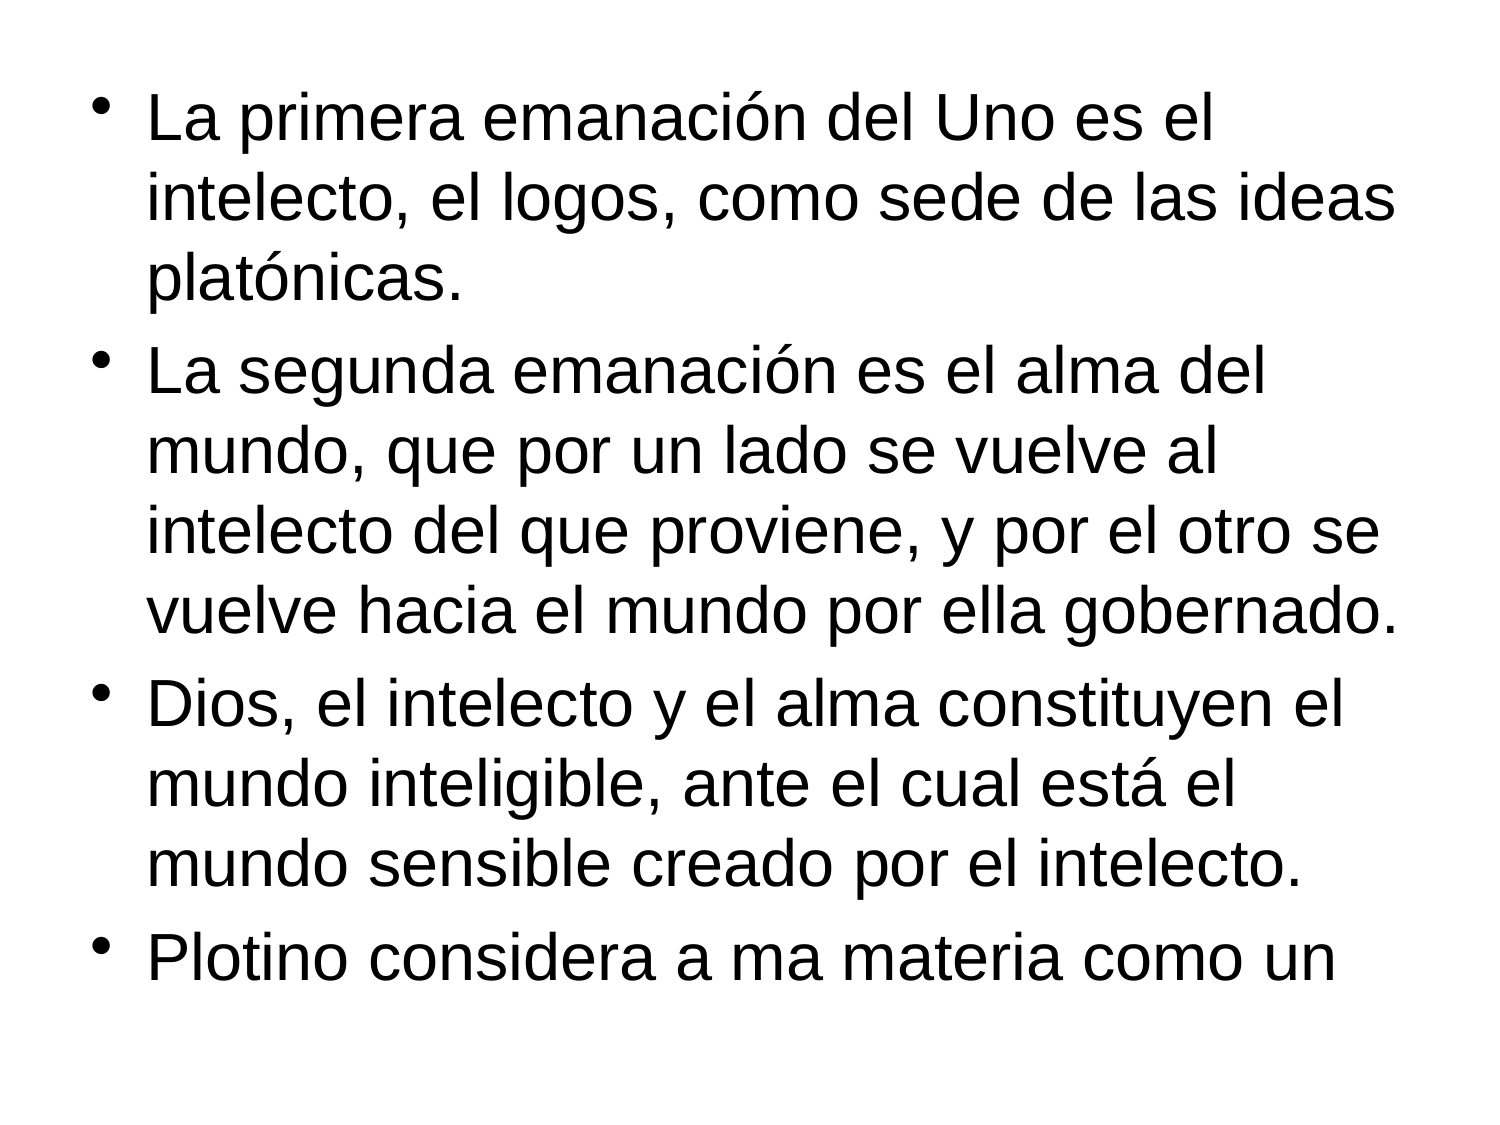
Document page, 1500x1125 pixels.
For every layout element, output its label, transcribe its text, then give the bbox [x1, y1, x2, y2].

list La primera emanación del Uno es el intelecto, el logos, como sede de las ideas platónicas. La segunda emanación es el alma del mundo, que por un lado se vuelve al intelecto del que proviene, y por el otro se vuelve hacia el mundo por ella gobernado. Dios, el intelecto y el alma constituyen el mundo inteligible, ante el cual está el mundo sensible creado por el intelecto. Plotino considera a ma materia como un [74, 66, 1426, 1059]
